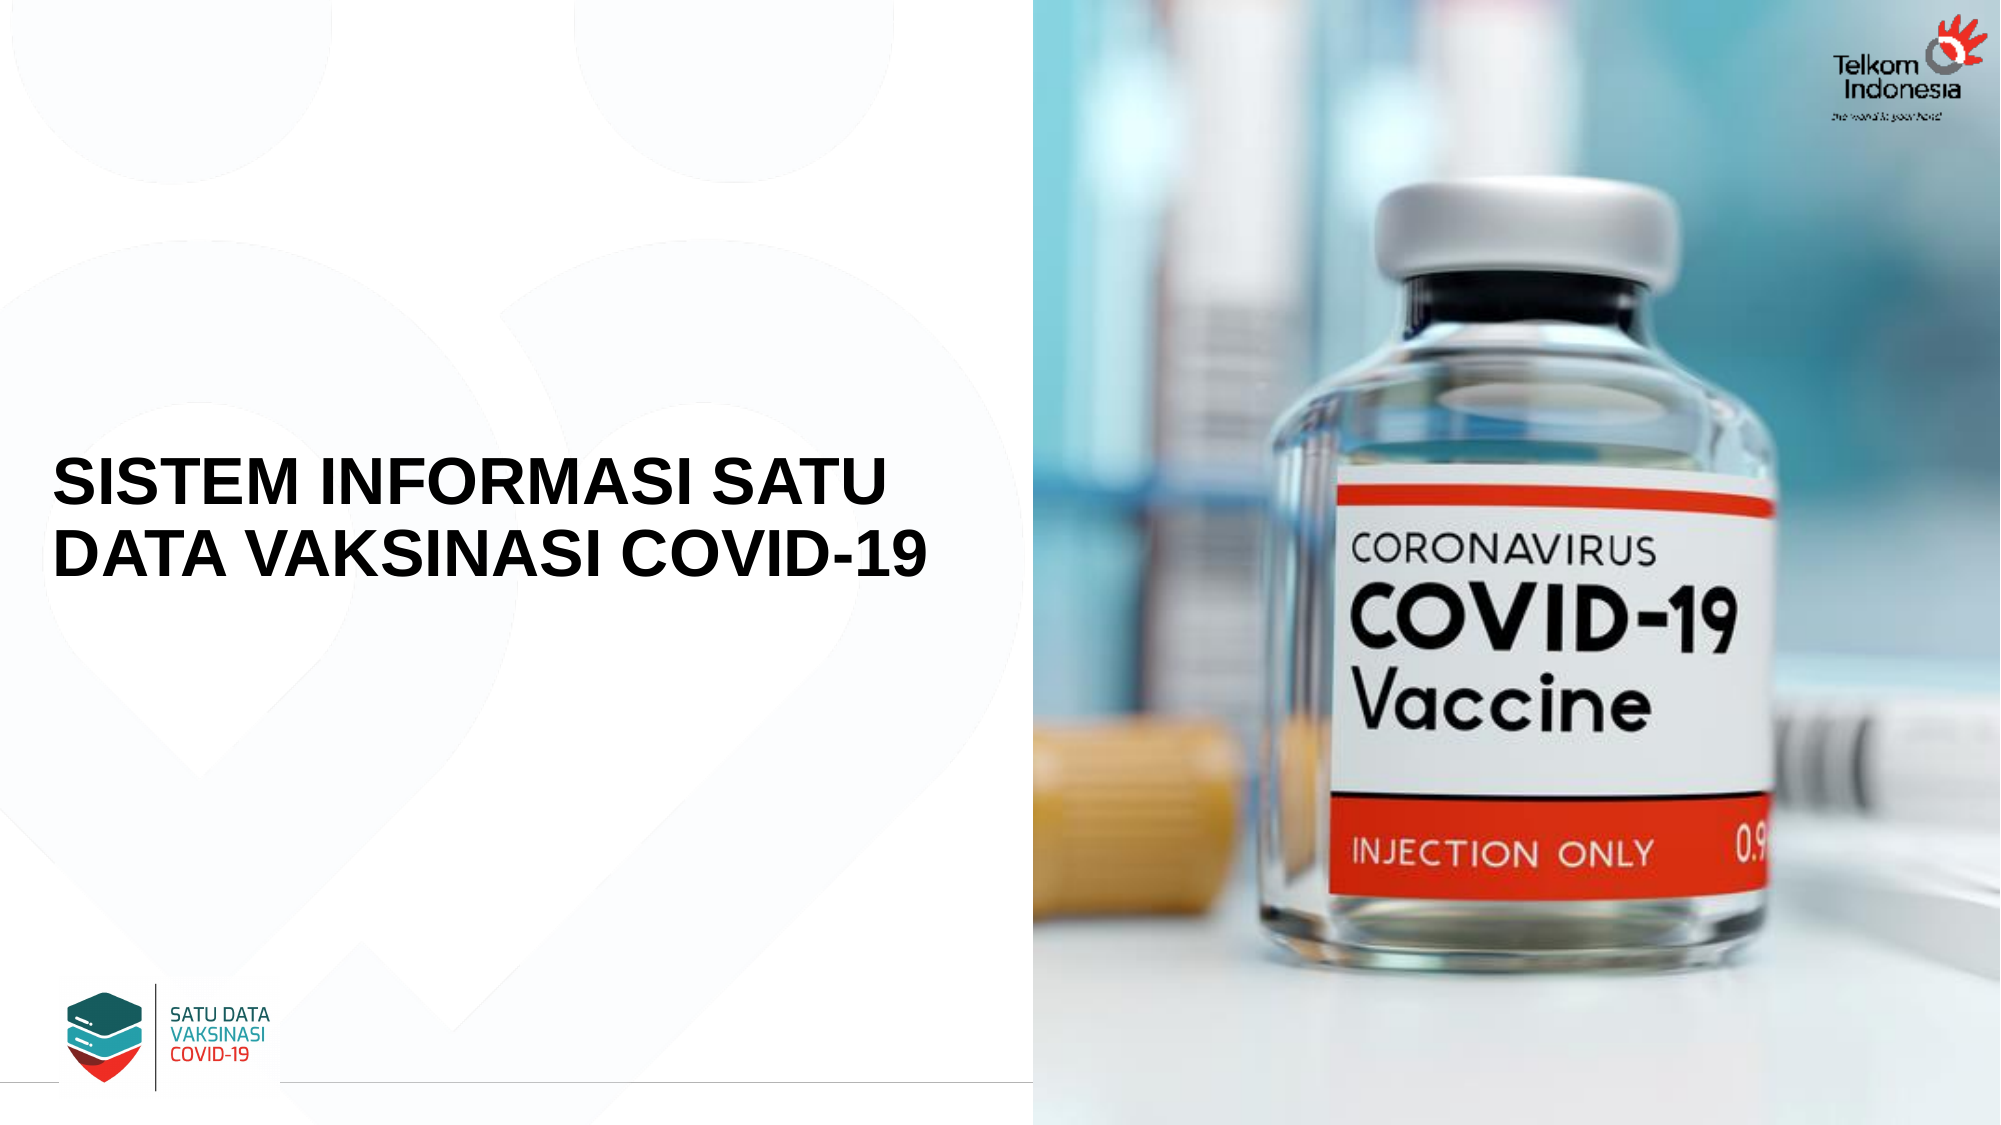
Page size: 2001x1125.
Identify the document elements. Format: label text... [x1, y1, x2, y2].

picture [0, 0, 2000, 1125]
text_box SISTEM INFORMASI SATU DATA VAKSINASI COVID-19 [38, 246, 967, 815]
